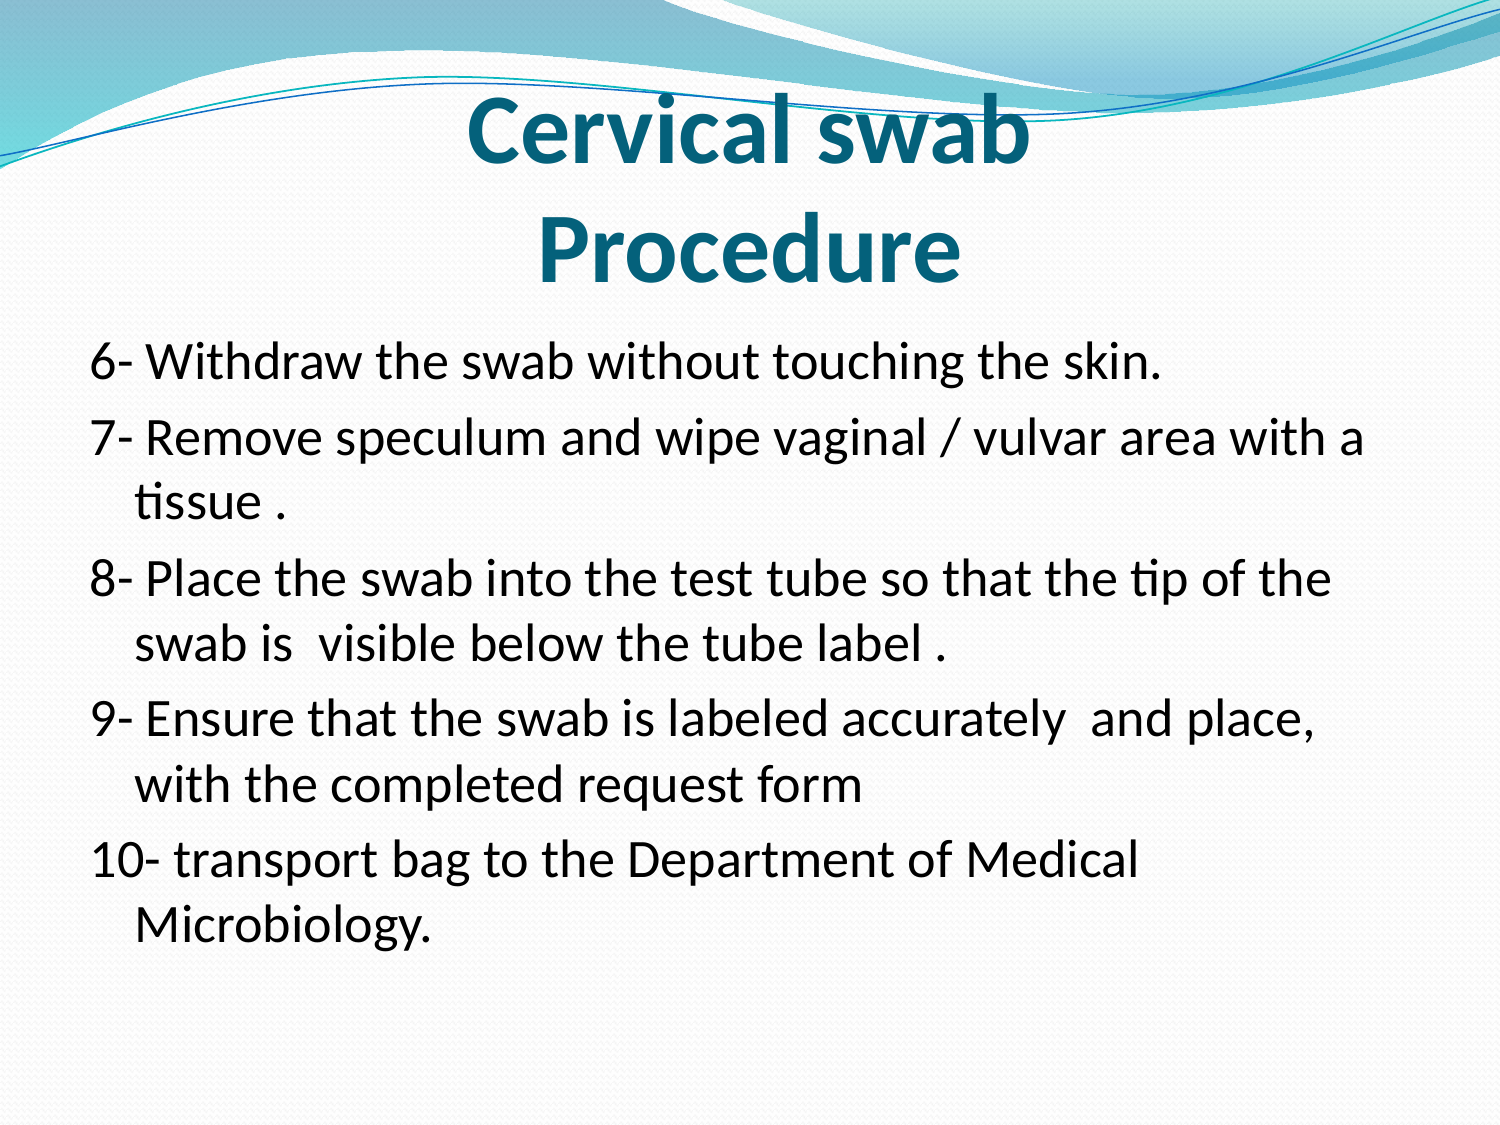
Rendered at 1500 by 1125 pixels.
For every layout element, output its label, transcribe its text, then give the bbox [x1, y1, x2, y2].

list 6- Withdraw the swab without touching the skin. 7- Remove speculum and wipe vaginal / vulvar area with a tissue . 8- Place the swab into the test tube so that the tip of the swab is visible below the tube label . 9- Ensure that the swab is labeled accurately and place, with the completed request form 10- transport bag to the Department of Medical Microbiology. [75, 317, 1425, 1038]
title Cervical swab Procedure [75, 115, 1425, 303]
